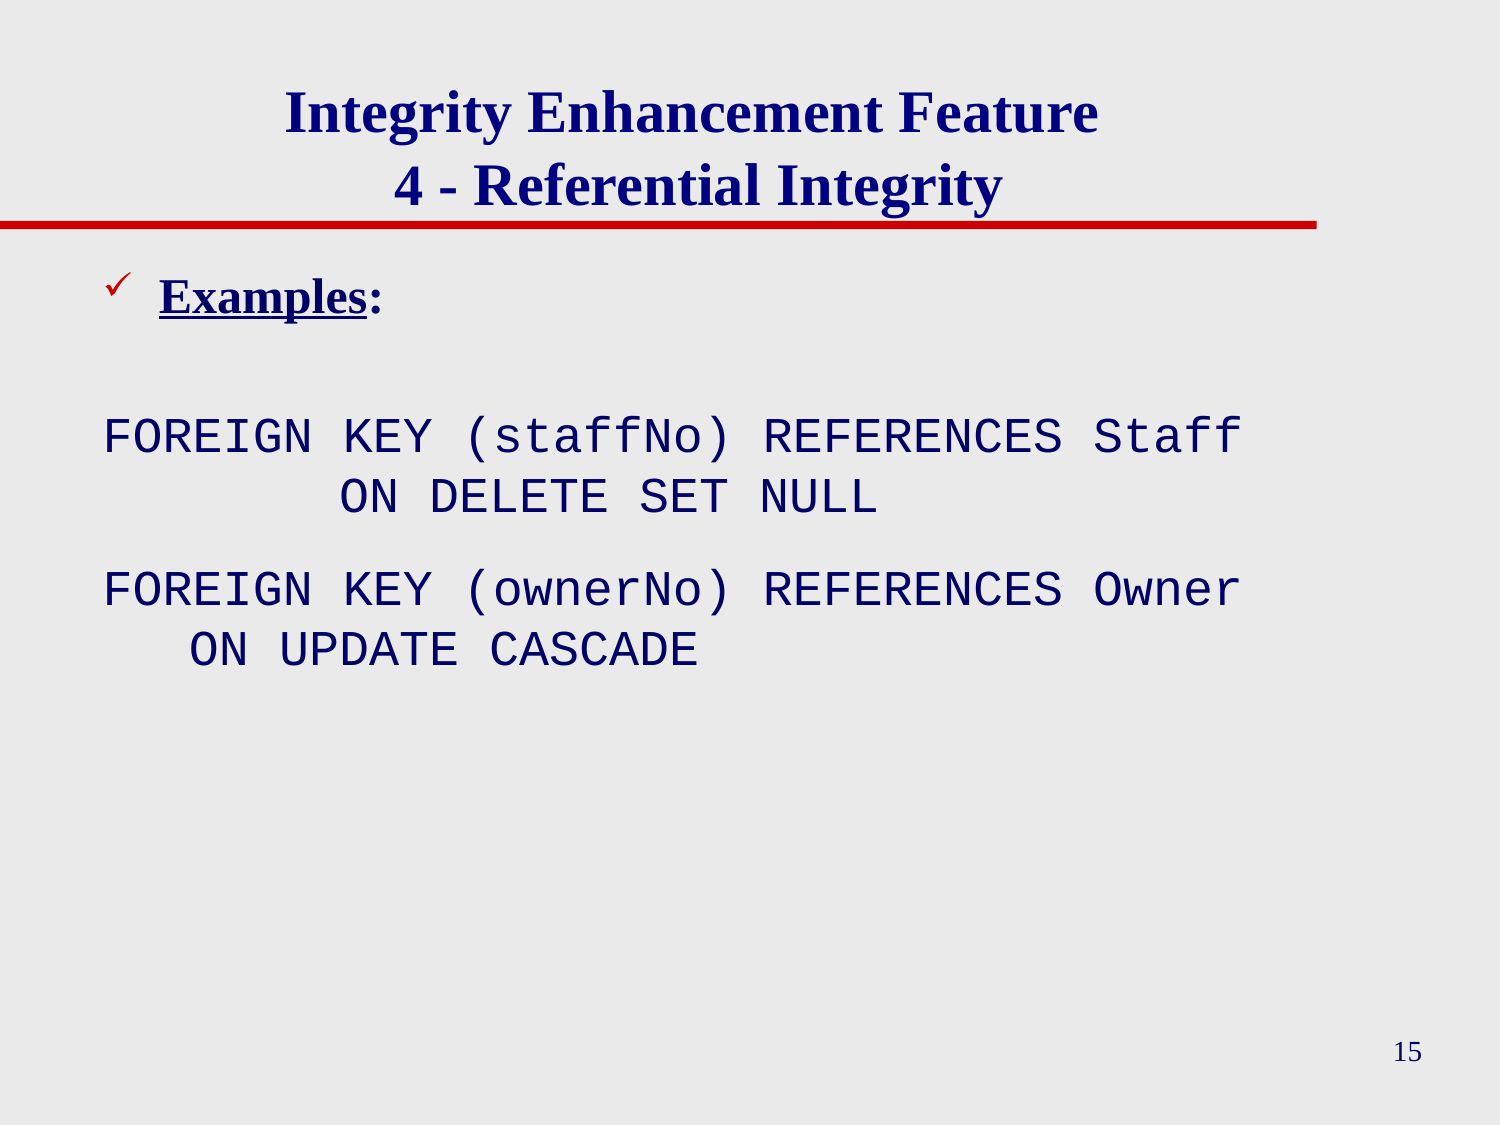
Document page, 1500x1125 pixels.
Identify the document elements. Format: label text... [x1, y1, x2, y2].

slide_number 15 [1124, 1012, 1438, 1088]
title Integrity Enhancement Feature 4 - Referential Integrity [62, 43, 1338, 226]
list Examples: FOREIGN KEY (staffNo) REFERENCES Staff ON DELETE SET NULL FOREIGN KEY (ownerNo) REFERENCES Owner ON UPDATE CASCADE [87, 255, 1438, 931]
